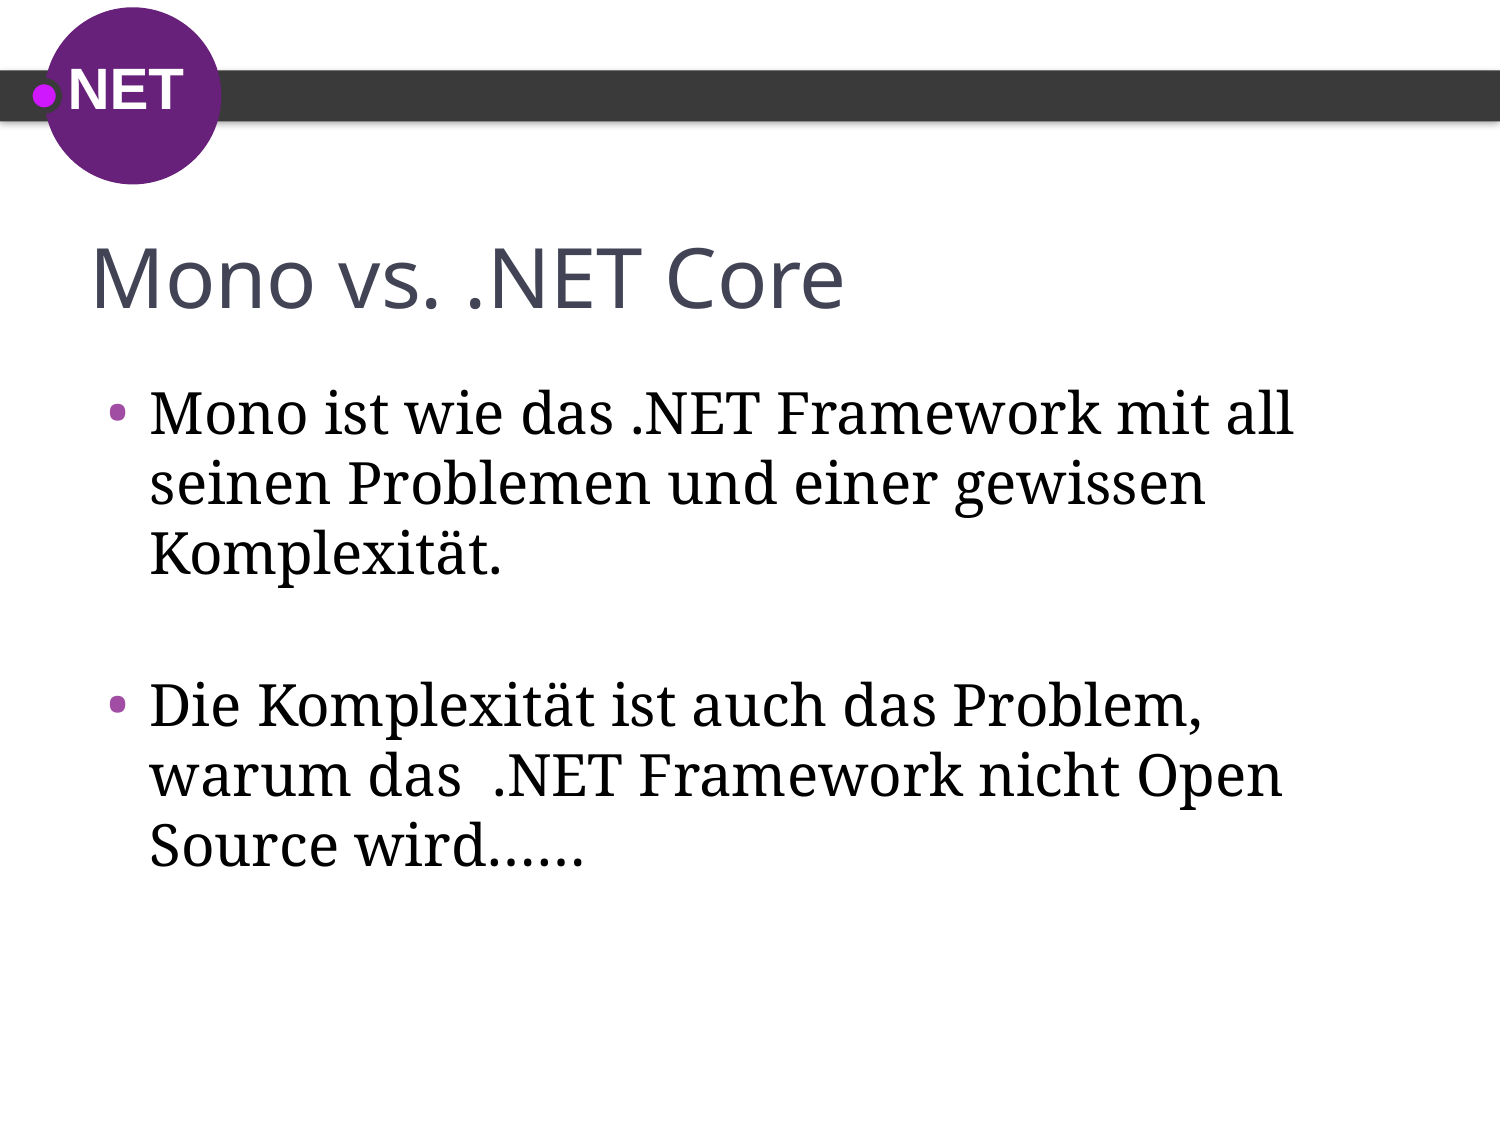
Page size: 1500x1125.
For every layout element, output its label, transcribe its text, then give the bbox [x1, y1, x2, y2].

title Mono vs. .NET Core [75, 187, 1425, 363]
list Mono ist wie das .NET Framework mit all seinen Problemen und einer gewissen Komplexität. Die Komplexität ist auch das Problem, warum das .NET Framework nicht Open Source wird…… [75, 368, 1425, 1079]
